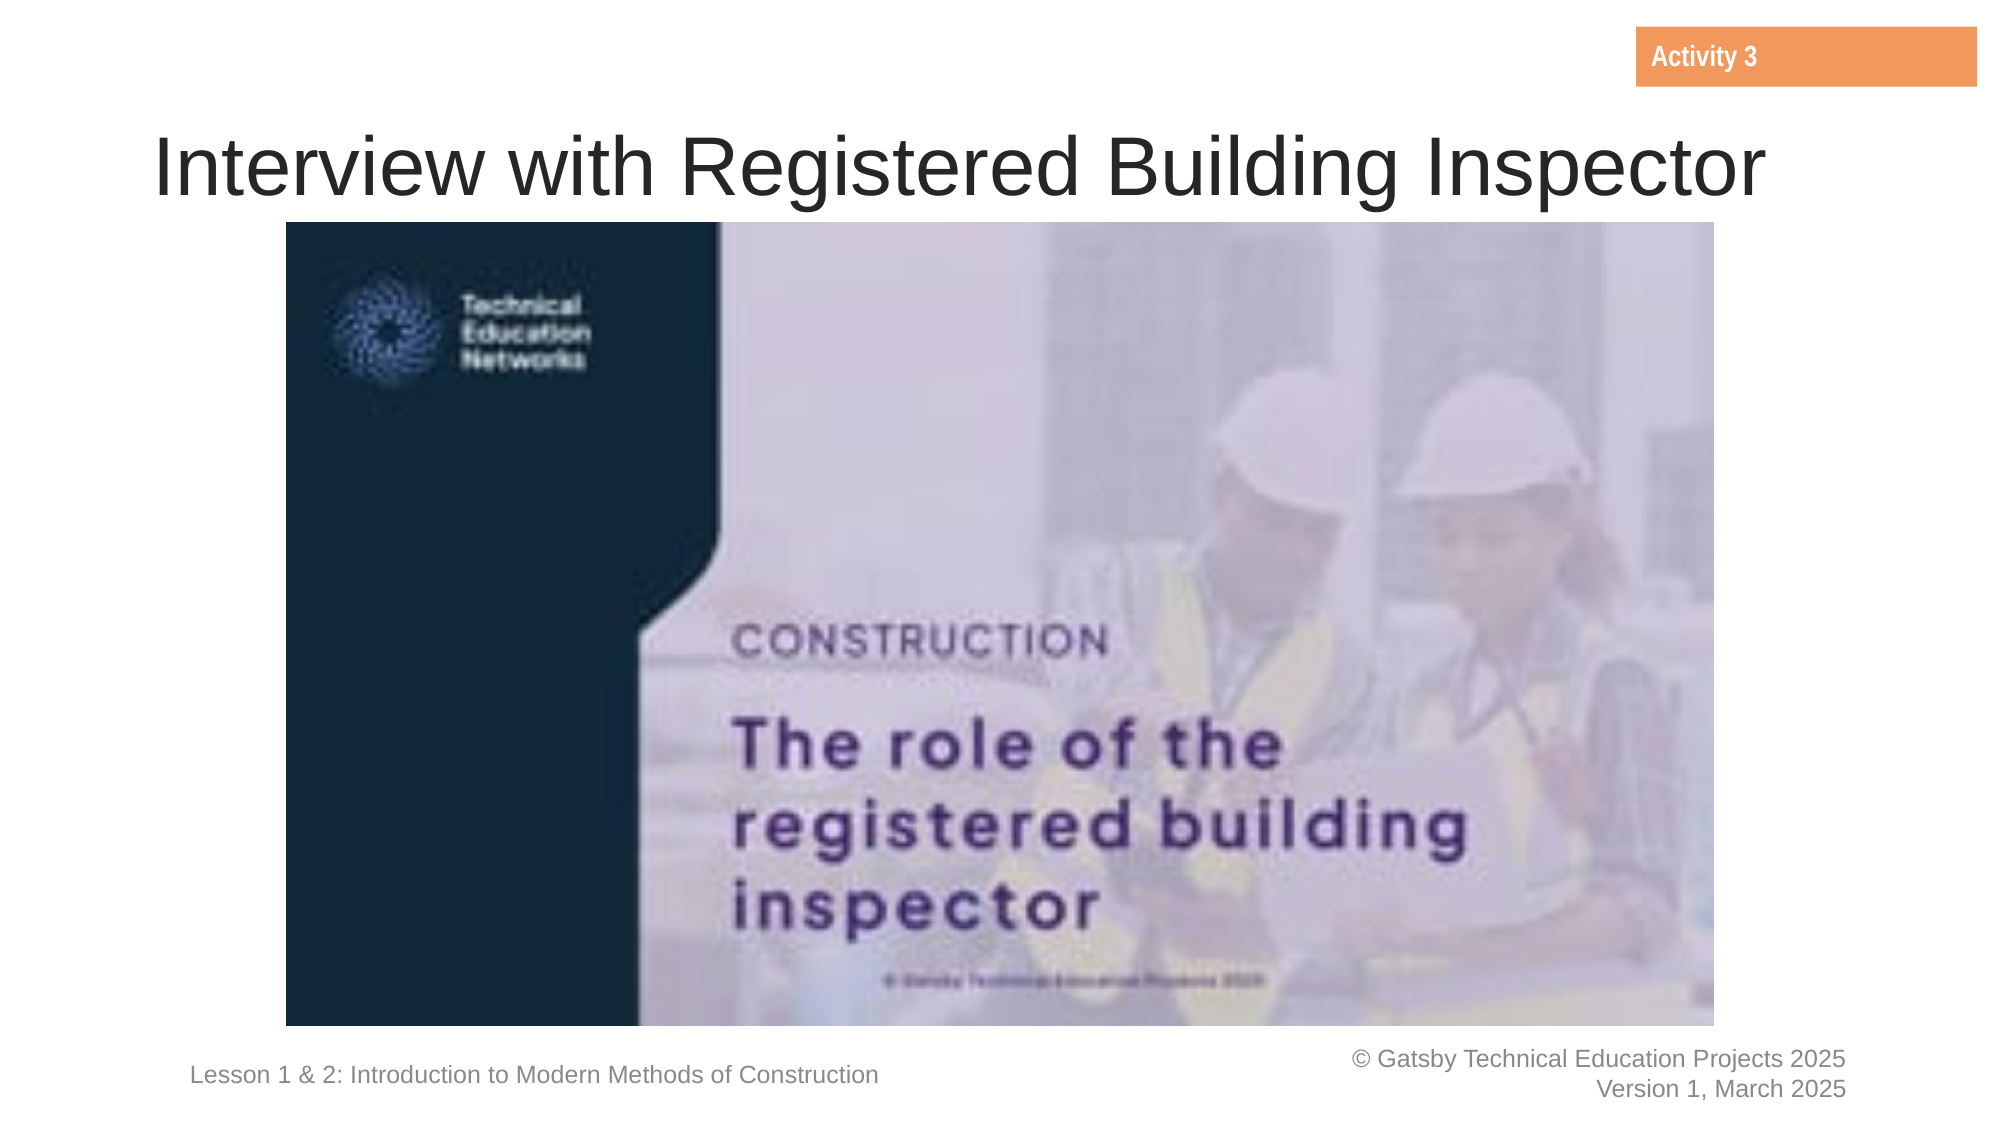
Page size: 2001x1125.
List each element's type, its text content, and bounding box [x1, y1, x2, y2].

title Interview with Registered Building Inspector [137, 59, 1863, 278]
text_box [285, 221, 1715, 1027]
list Activity 3 [1636, 26, 1978, 87]
list Lesson 1 & 2: Introduction to Modern Methods of Construction [137, 1042, 931, 1103]
